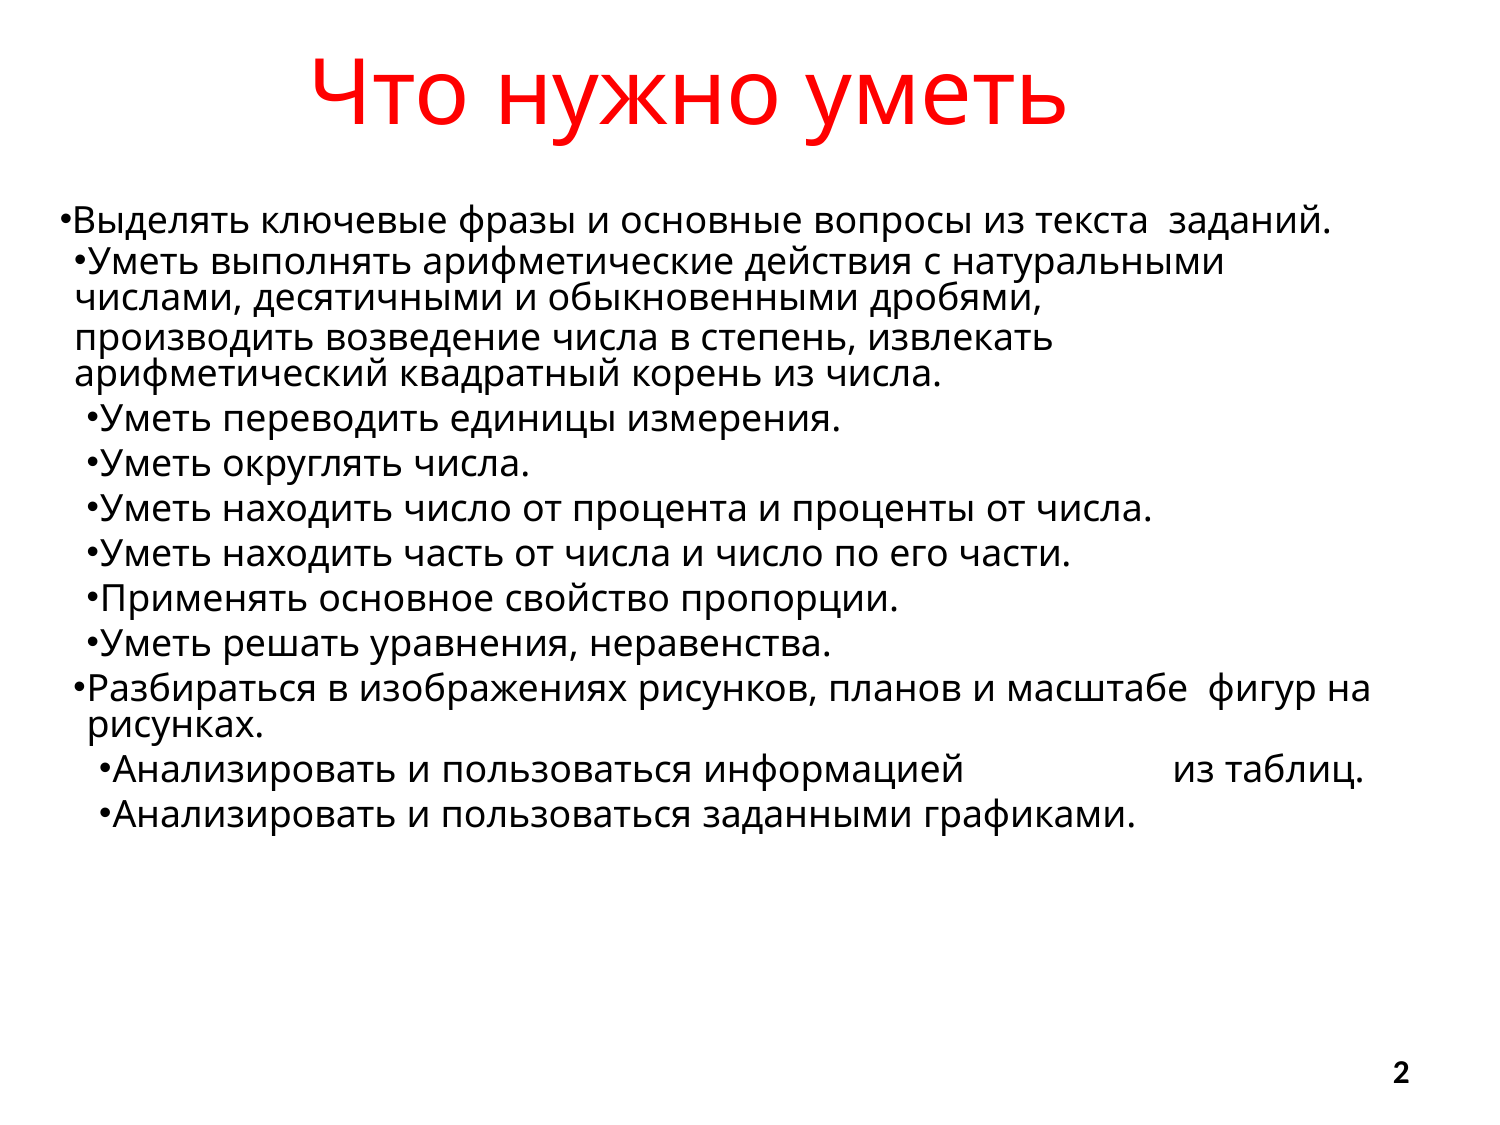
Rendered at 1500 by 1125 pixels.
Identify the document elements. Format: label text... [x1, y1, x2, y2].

title Что нужно уметь [306, 30, 1184, 194]
text_box 2 [1386, 1056, 1417, 1091]
text_box Выделять ключевые фразы и основные вопросы из текста заданий. Уметь выполнять арифметические действия с натуральными числами, десятичными и обыкновенными дробями, производить возведение числа в степень, извлекать арифметический квадратный корень из числа. Уметь переводить единицы измерения. Уметь округлять числа. Уметь находить число от процента и проценты от числа. Уметь находить часть от числа и число по его части. Применять основное свойство пропорции. Уметь решать уравнения, неравенства. Разбираться в изображениях рисунков, планов и масштабе фигур на рисунках. Анализировать и пользоваться информацией из таблиц. Анализировать и пользоваться заданными графиками. [59, 194, 1402, 835]
